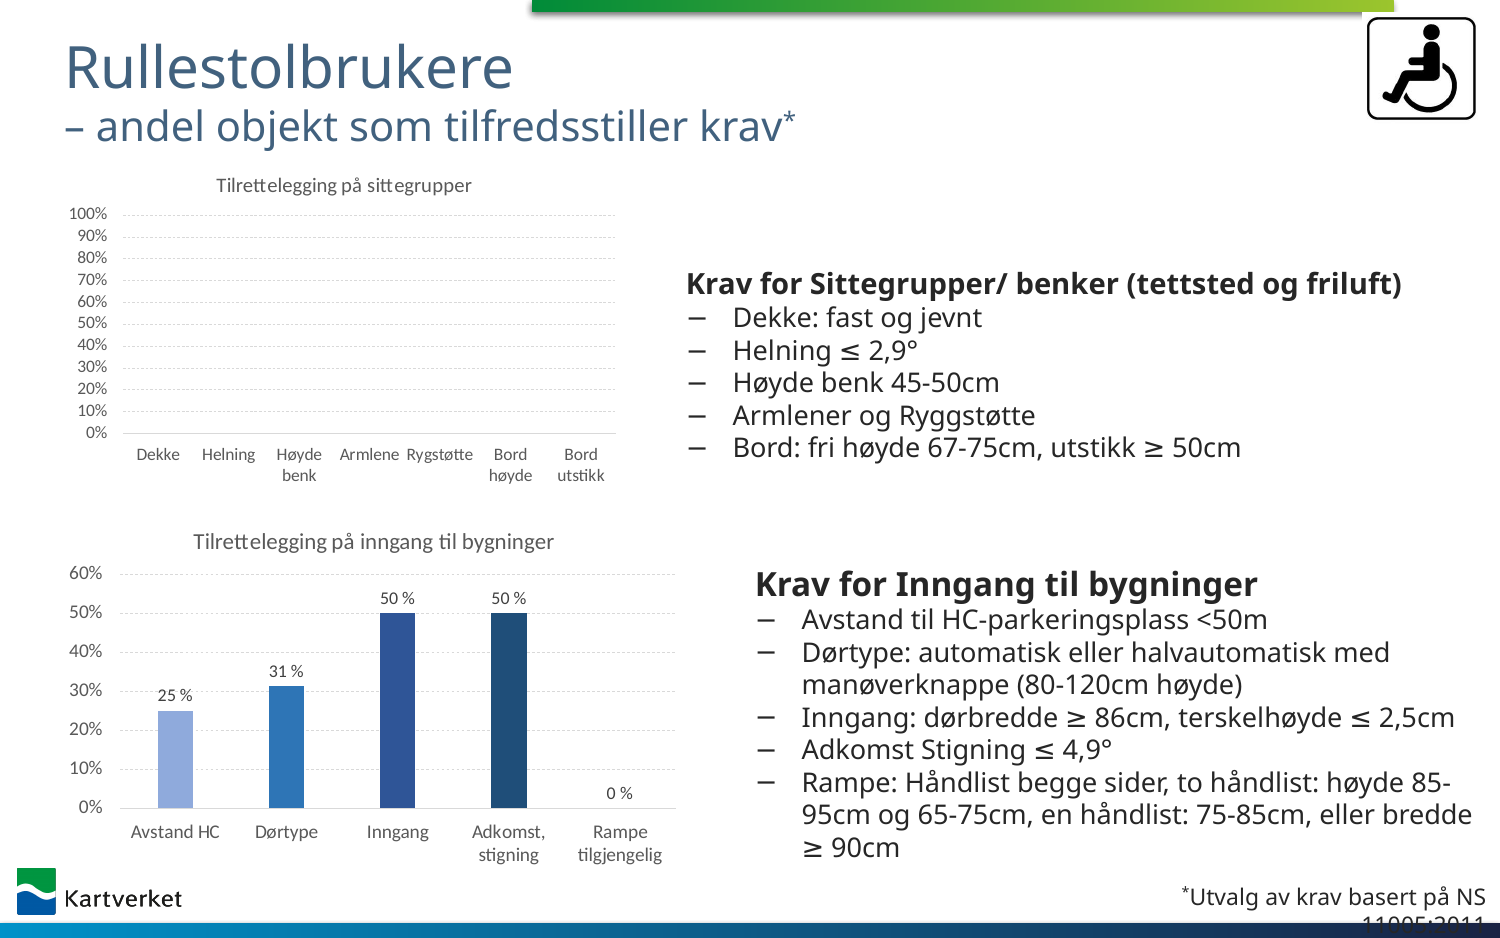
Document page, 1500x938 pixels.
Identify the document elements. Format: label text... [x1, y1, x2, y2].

picture [1362, 12, 1481, 126]
picture [62, 166, 626, 492]
picture [62, 520, 687, 874]
text_box Krav for Sittegrupper/ benker (tettsted og friluft) Dekke: fast og jevnt Helning ≤ 2,9° Høyde benk 45-50cm Armlener og Ryggstøtte Bord: fri høyde 67-75cm, utstikk ≥ 50cm [670, 258, 1418, 471]
text_box *Utvalg av krav basert på NS 11005:2011 [1068, 873, 1500, 938]
text_box Rullestolbrukere – andel objekt som tilfredsstiller krav* [49, 25, 1431, 158]
text_box Krav for Inngang til bygninger Avstand til HC-parkeringsplass <50m Dørtype: automatisk eller halvautomatisk med manøverknappe (80-120cm høyde) Inngang: dørbredde ≥ 86cm, terskelhøyde ≤ 2,5cm Adkomst Stigning ≤ 4,9° Rampe: Håndlist begge sider, to håndlist: høyde 85-95cm og 65-75cm, en håndlist: 75-85cm, eller bredde ≥ 90cm [740, 555, 1491, 870]
